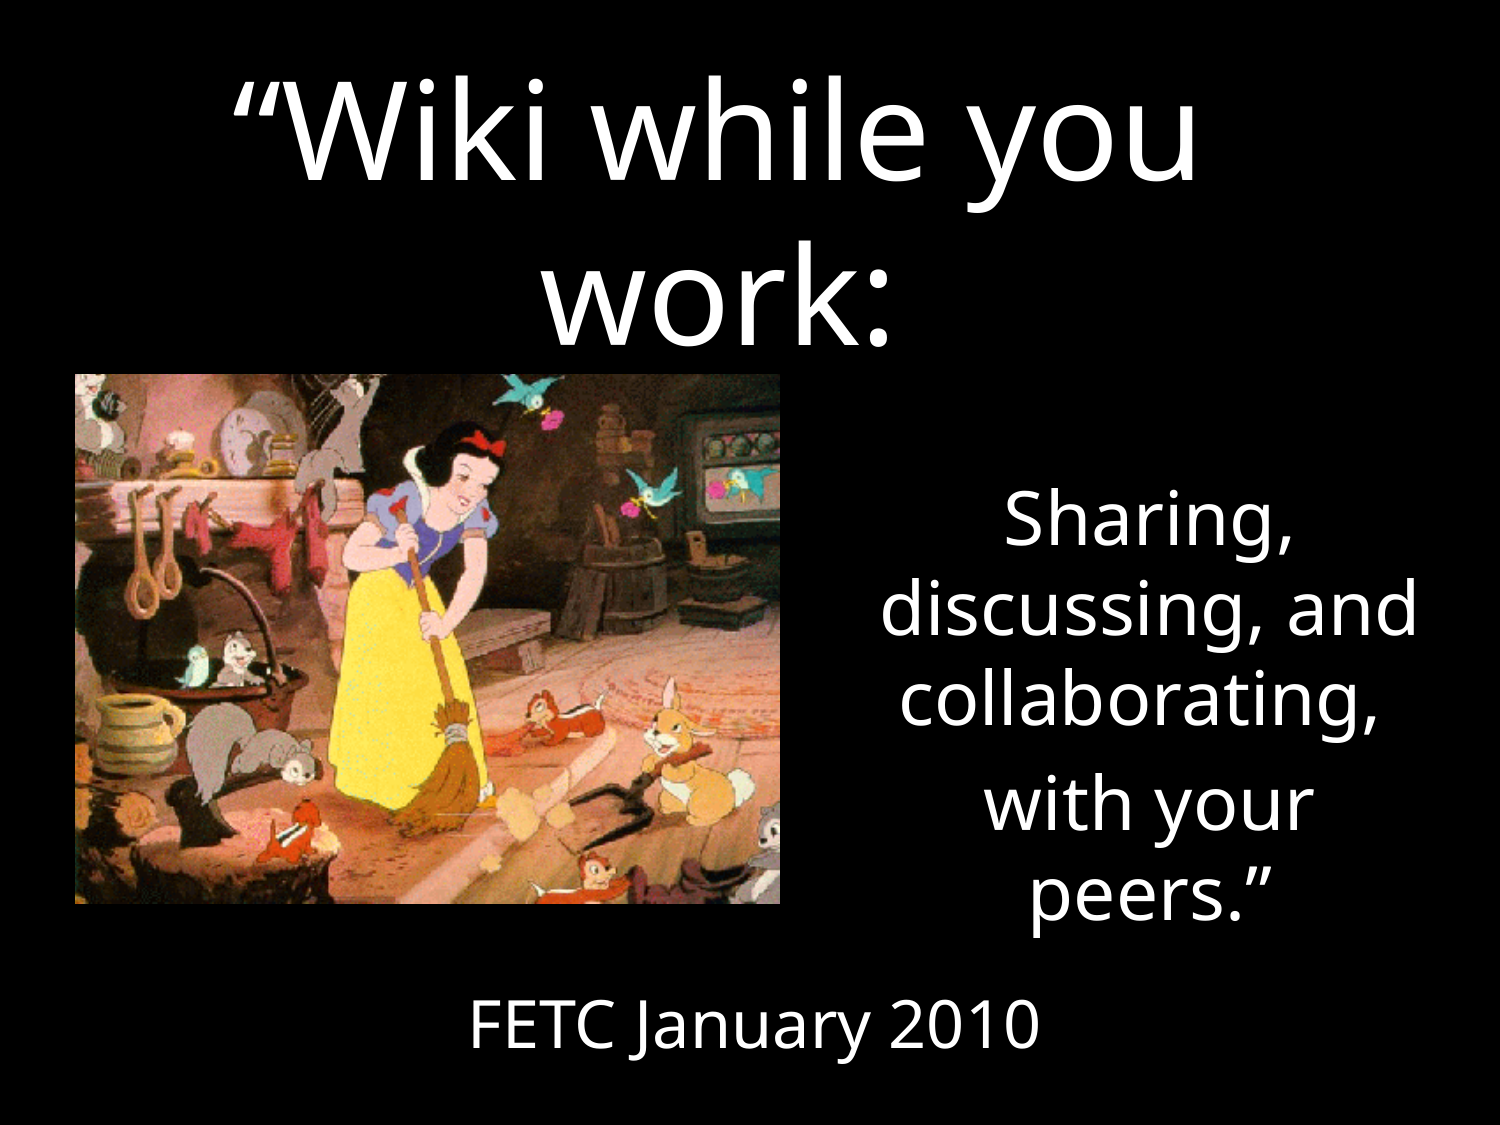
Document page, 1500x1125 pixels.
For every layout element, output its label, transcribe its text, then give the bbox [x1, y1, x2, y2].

subtitle Sharing, discussing, and collaborating, with your peers.” [837, 462, 1463, 751]
text_box FETC January 2010 [452, 974, 1057, 1070]
title “Wiki while you work: [37, 87, 1401, 329]
picture [74, 374, 780, 904]
